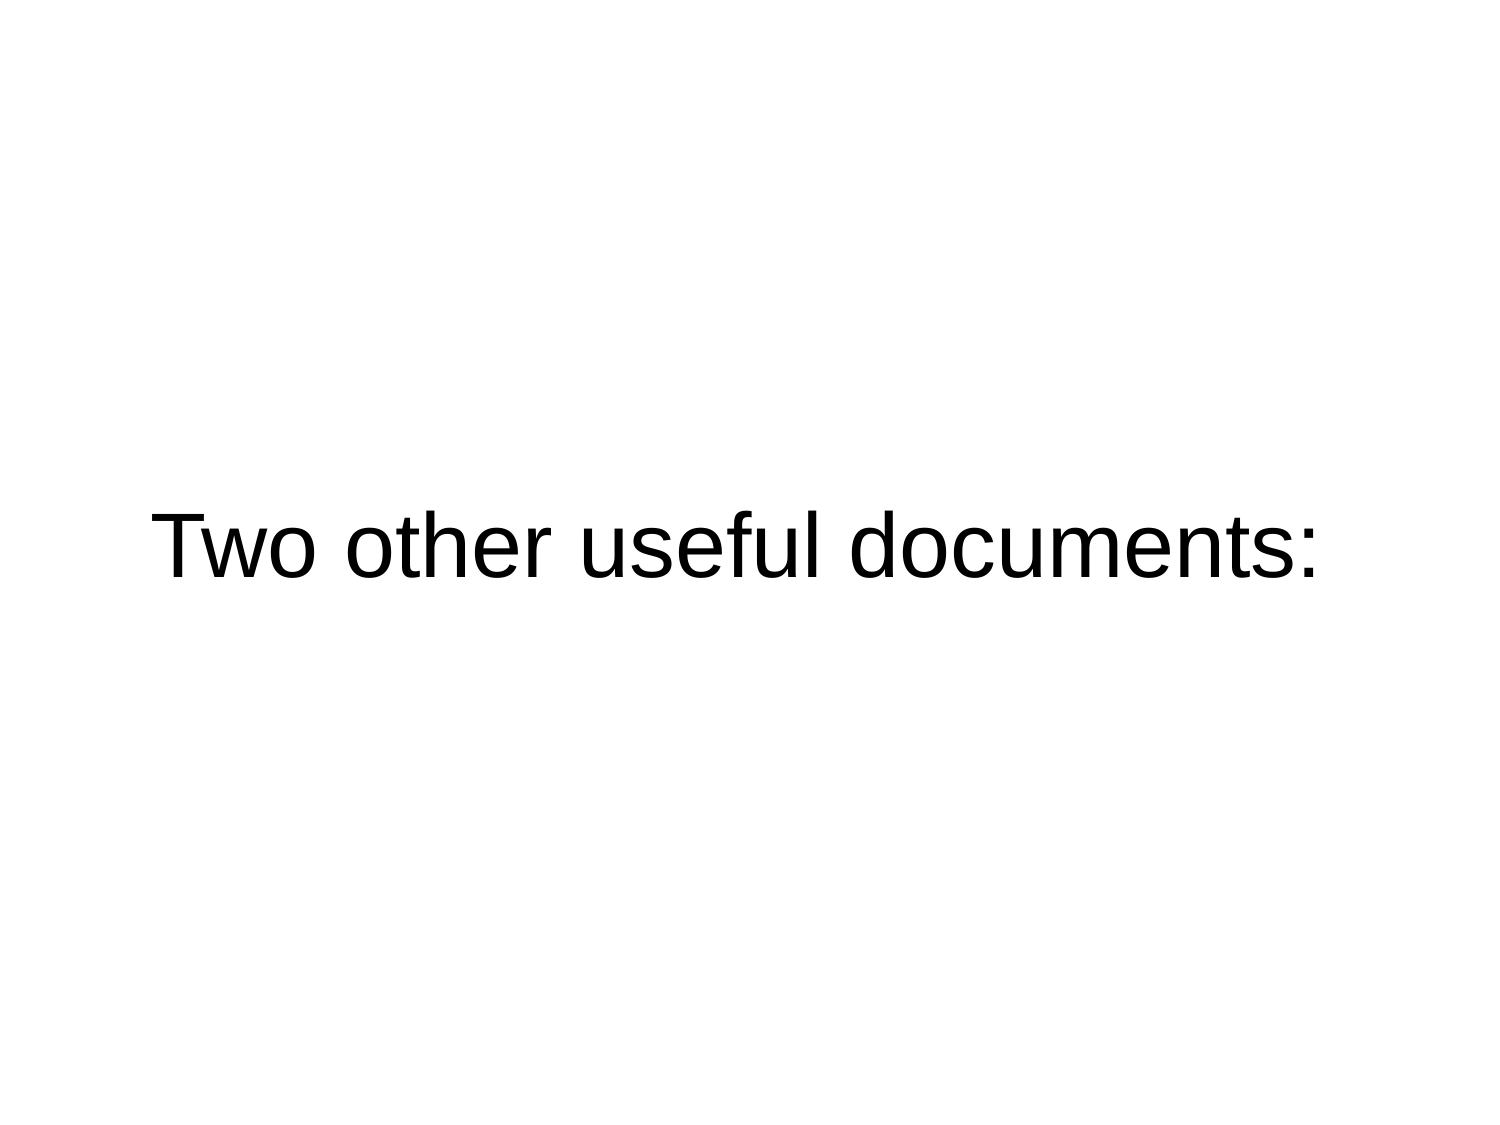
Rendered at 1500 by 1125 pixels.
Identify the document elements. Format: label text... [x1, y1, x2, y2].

title Two other useful documents: [74, 44, 1426, 1038]
